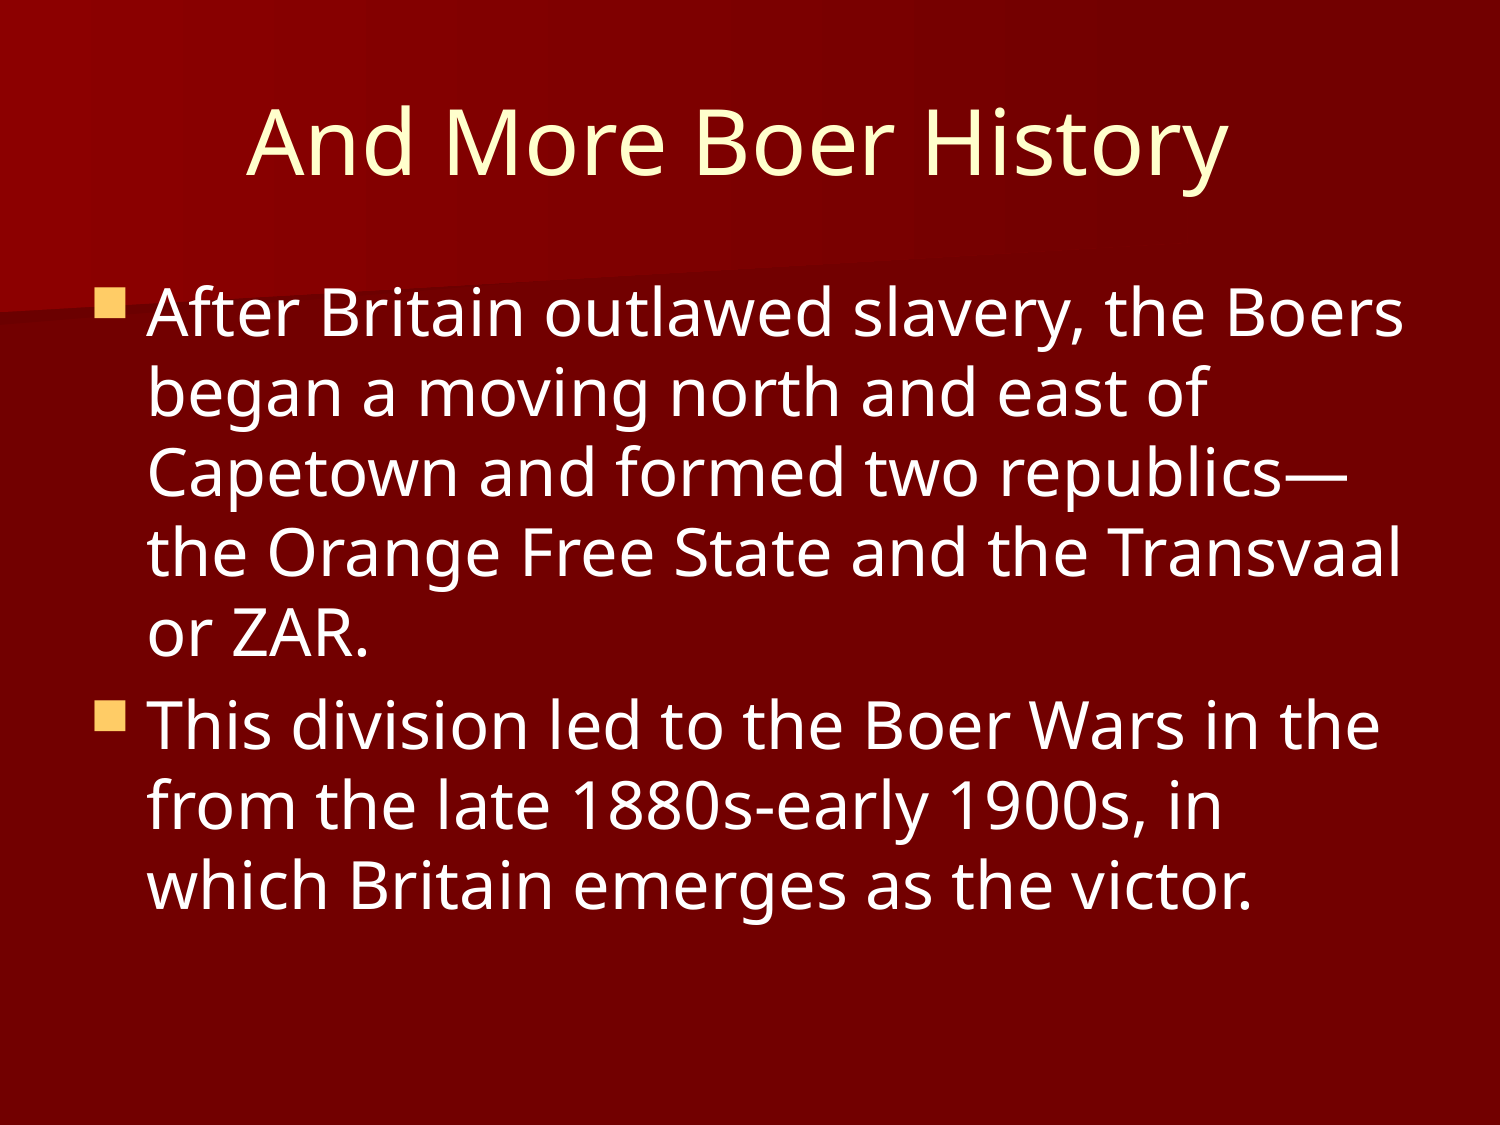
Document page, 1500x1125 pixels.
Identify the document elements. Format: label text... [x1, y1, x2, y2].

list After Britain outlawed slavery, the Boers began a moving north and east of Capetown and formed two republics—the Orange Free State and the Transvaal or ZAR. This division led to the Boer Wars in the from the late 1880s-early 1900s, in which Britain emerges as the victor. [74, 262, 1426, 1001]
title And More Boer History [74, 44, 1426, 233]
